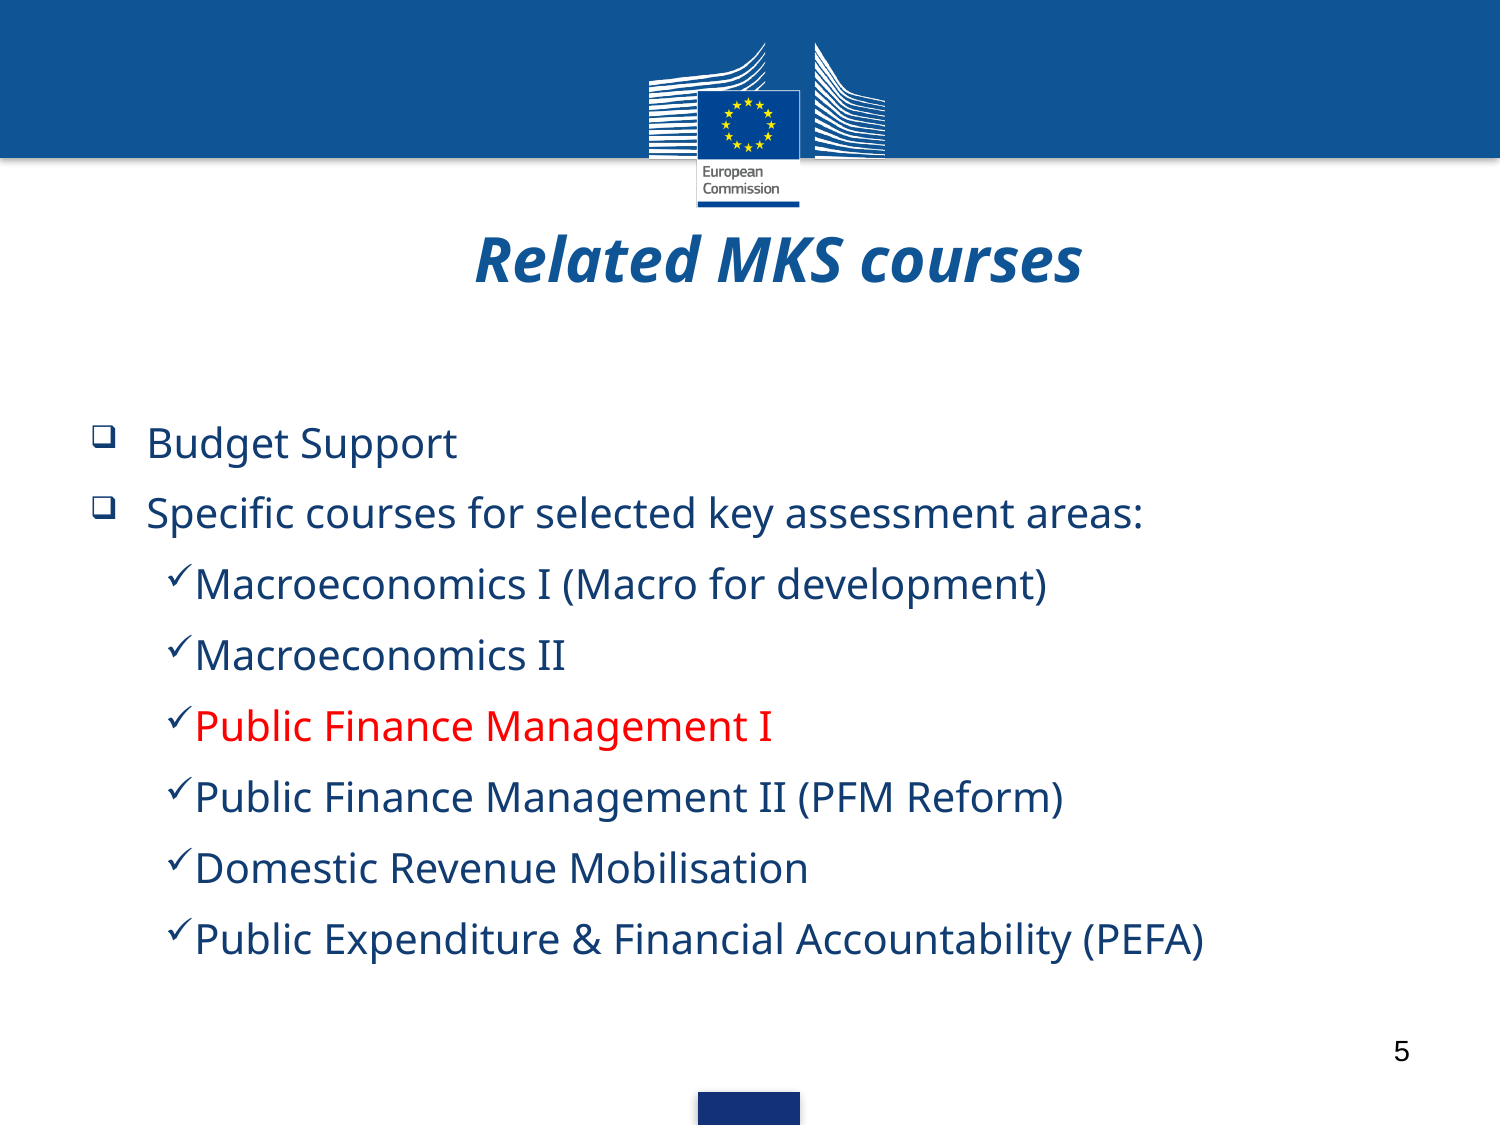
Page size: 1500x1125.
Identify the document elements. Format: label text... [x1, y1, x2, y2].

list Budget Support Specific courses for selected key assessment areas: Macroeconomics I (Macro for development) Macroeconomics II Public Finance Management I Public Finance Management II (PFM Reform) Domestic Revenue Mobilisation Public Expenditure & Financial Accountability (PEFA) [74, 408, 1426, 988]
slide_number 5 [1074, 1024, 1426, 1103]
title Related MKS courses [0, 163, 1500, 352]
picture [649, 42, 885, 163]
